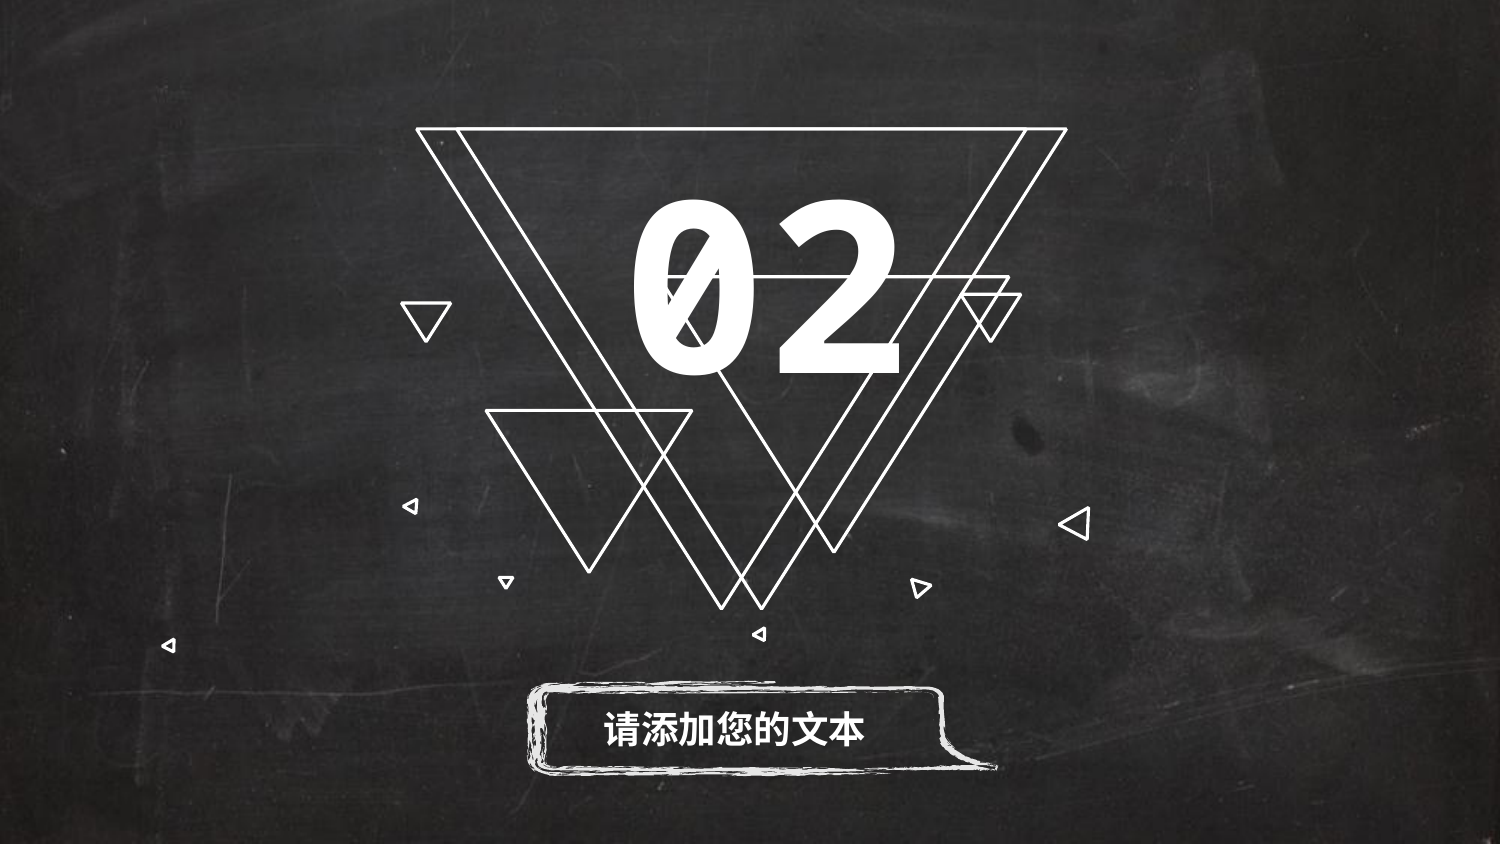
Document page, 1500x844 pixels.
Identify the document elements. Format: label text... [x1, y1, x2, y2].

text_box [163, 293, 1098, 653]
text_box [984, 128, 1027, 196]
text_box [984, 128, 1067, 259]
text_box [416, 128, 608, 292]
picture [0, 0, 1500, 844]
text_box [984, 276, 1010, 292]
text_box 02 [608, 126, 984, 292]
